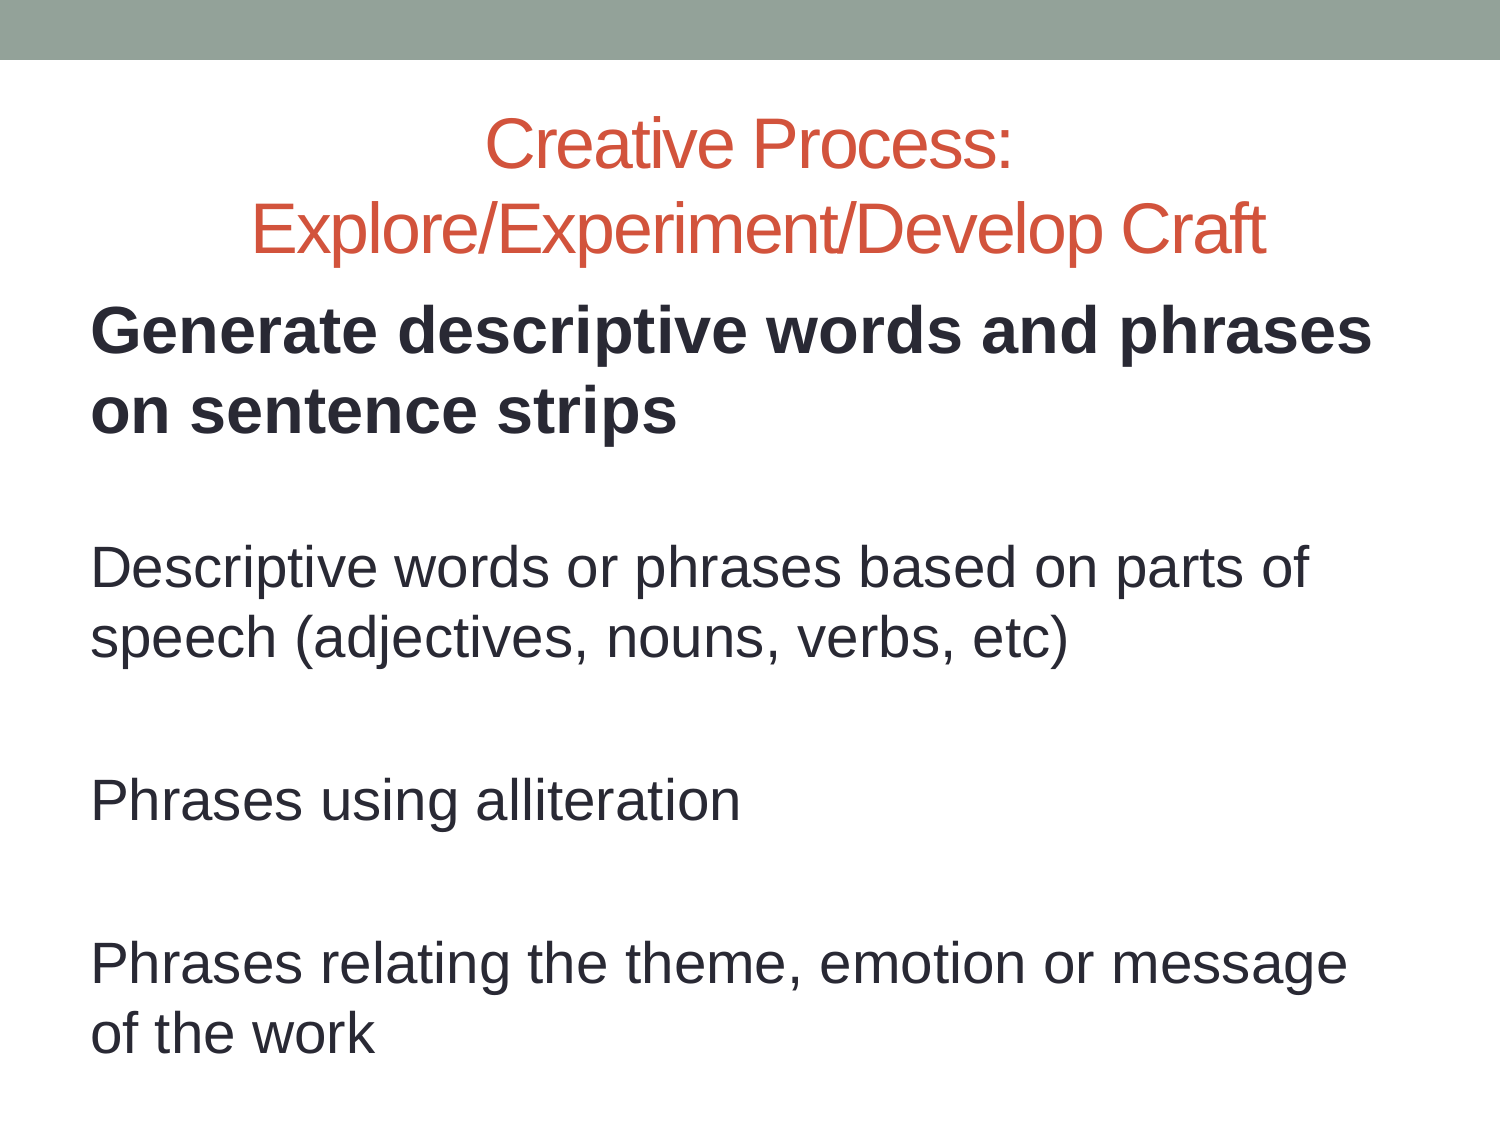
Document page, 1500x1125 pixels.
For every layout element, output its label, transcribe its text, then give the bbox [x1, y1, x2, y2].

list Generate descriptive words and phrases on sentence strips Descriptive words or phrases based on parts of speech (adjectives, nouns, verbs, etc) Phrases using alliteration Phrases relating the theme, emotion or message of the work [75, 279, 1425, 1080]
title Creative Process: Explore/Experiment/Develop Craft [75, 88, 1425, 277]
